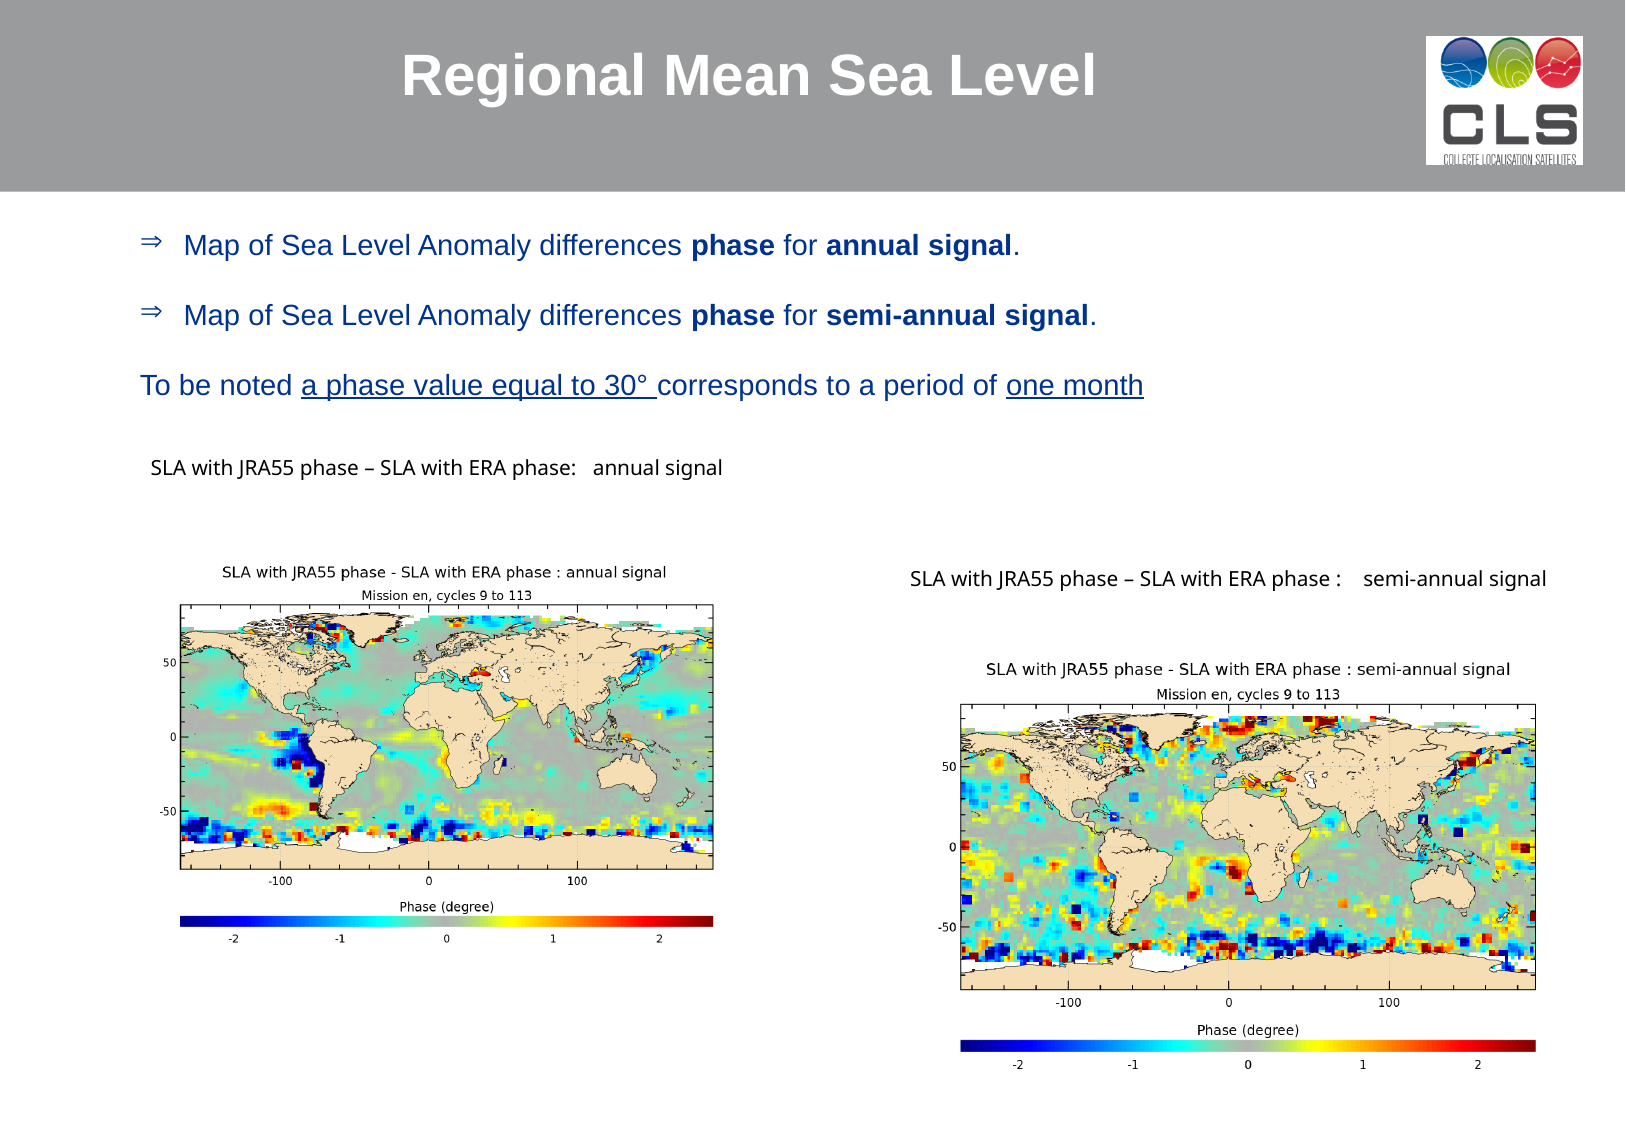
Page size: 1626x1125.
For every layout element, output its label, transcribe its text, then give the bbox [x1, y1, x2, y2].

picture [1426, 36, 1583, 165]
text_box Map of Sea Level Anomaly differences phase for annual signal. Map of Sea Level Anomaly differences phase for semi-annual signal. To be noted a phase value equal to 30° corresponds to a period of one month [125, 219, 1515, 409]
picture [890, 642, 1569, 1094]
text_box SLA with JRA55 phase – SLA with ERA phase : semi-annual signal [840, 558, 1618, 599]
text_box SLA with JRA55 phase – SLA with ERA phase: annual signal [48, 447, 826, 488]
text_box Regional Mean Sea Level [386, 40, 1162, 119]
picture [115, 547, 744, 966]
